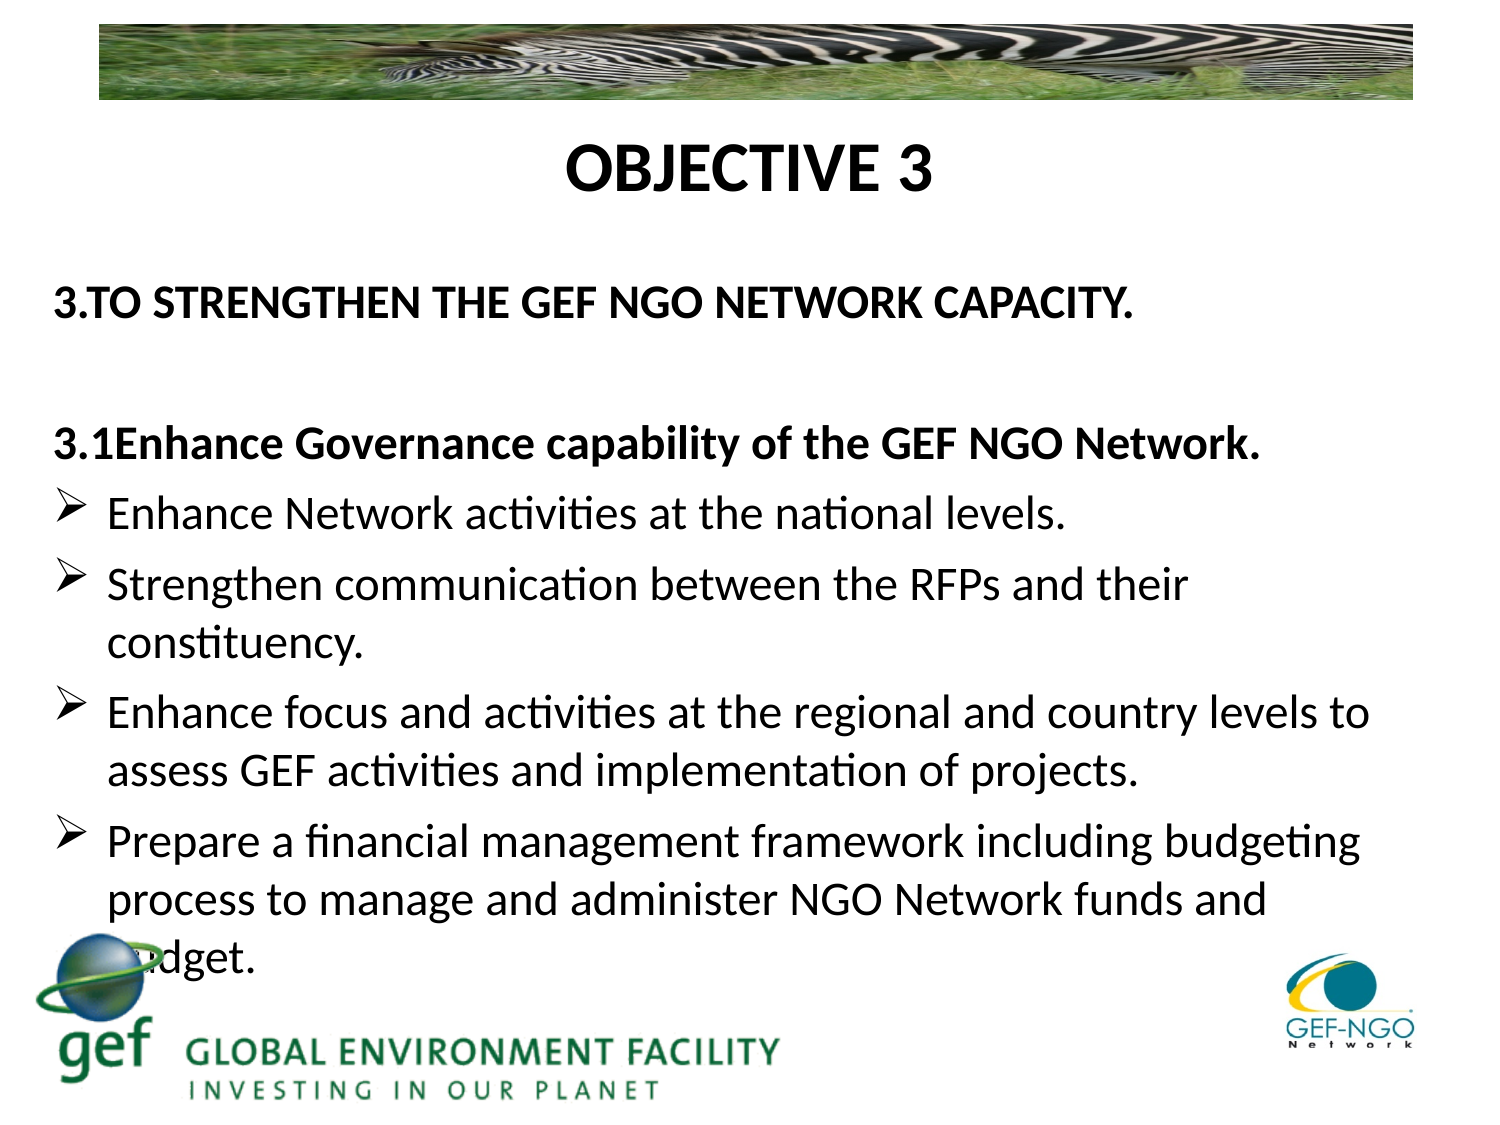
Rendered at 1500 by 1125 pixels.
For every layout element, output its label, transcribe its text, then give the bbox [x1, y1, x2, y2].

title OBJECTIVE 3 [75, 112, 1425, 300]
picture [99, 24, 1413, 101]
picture [1274, 938, 1426, 1063]
list 3.TO STRENGTHEN THE GEF NGO NETWORK CAPACITY. 3.1Enhance Governance capability of the GEF NGO Network. Enhance Network activities at the national levels. Strengthen communication between the RFPs and their constituency. Enhance focus and activities at the regional and country levels to assess GEF activities and implementation of projects. Prepare a financial management framework including budgeting process to manage and administer NGO Network funds and budget. [37, 262, 1388, 1005]
picture [25, 916, 798, 1113]
